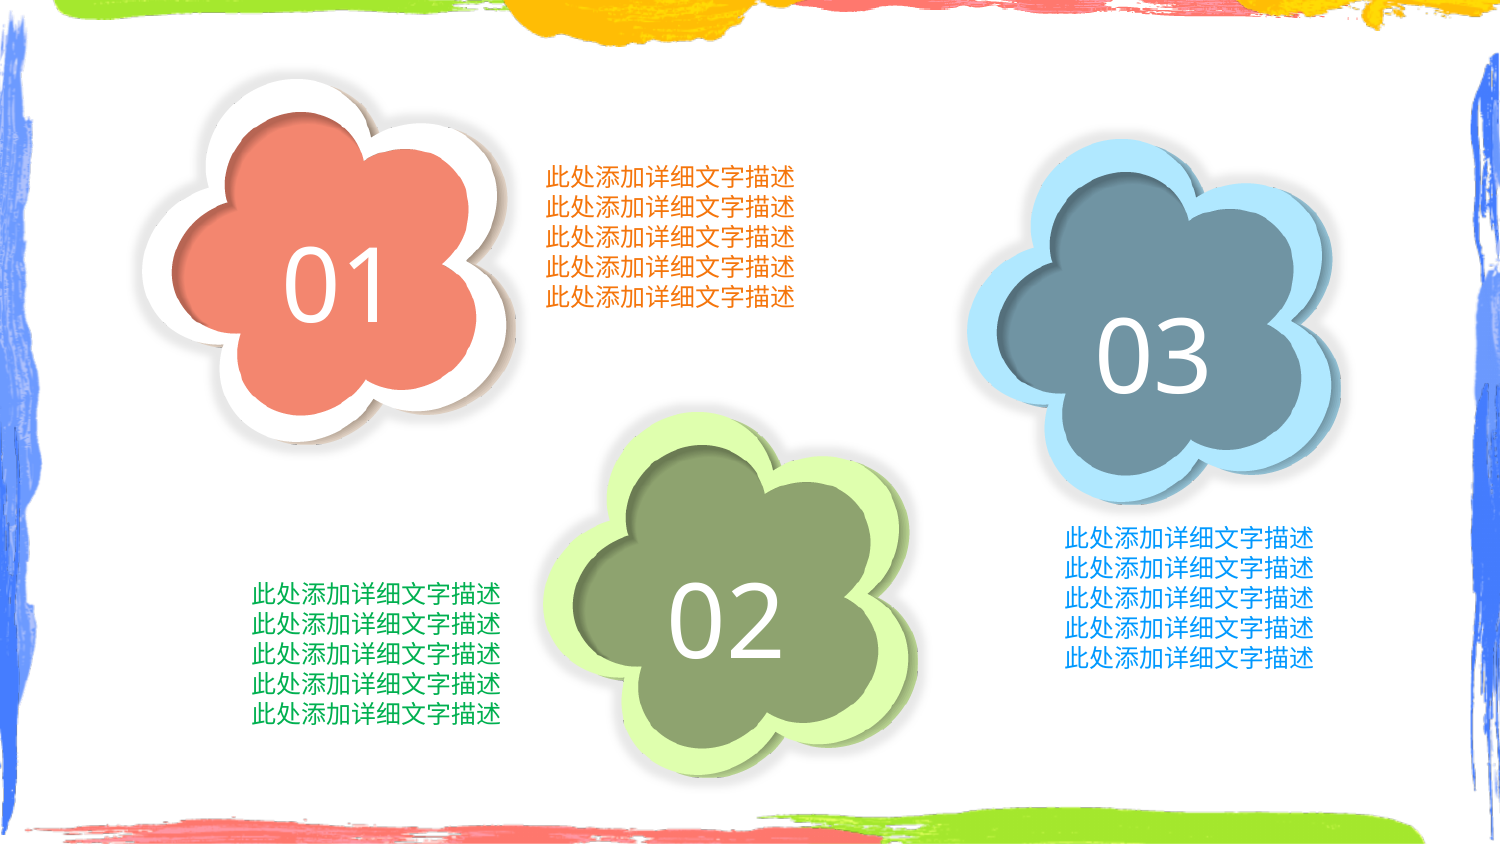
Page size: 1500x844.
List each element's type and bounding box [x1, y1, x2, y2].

text_box [141, 79, 834, 446]
picture [25, 817, 910, 843]
picture [0, 4, 43, 835]
picture [1471, 84, 1500, 382]
picture [1471, 53, 1498, 83]
picture [757, 807, 1436, 843]
picture [1471, 383, 1500, 840]
picture [45, 0, 1500, 47]
text_box [967, 138, 1353, 682]
text_box [236, 412, 918, 779]
